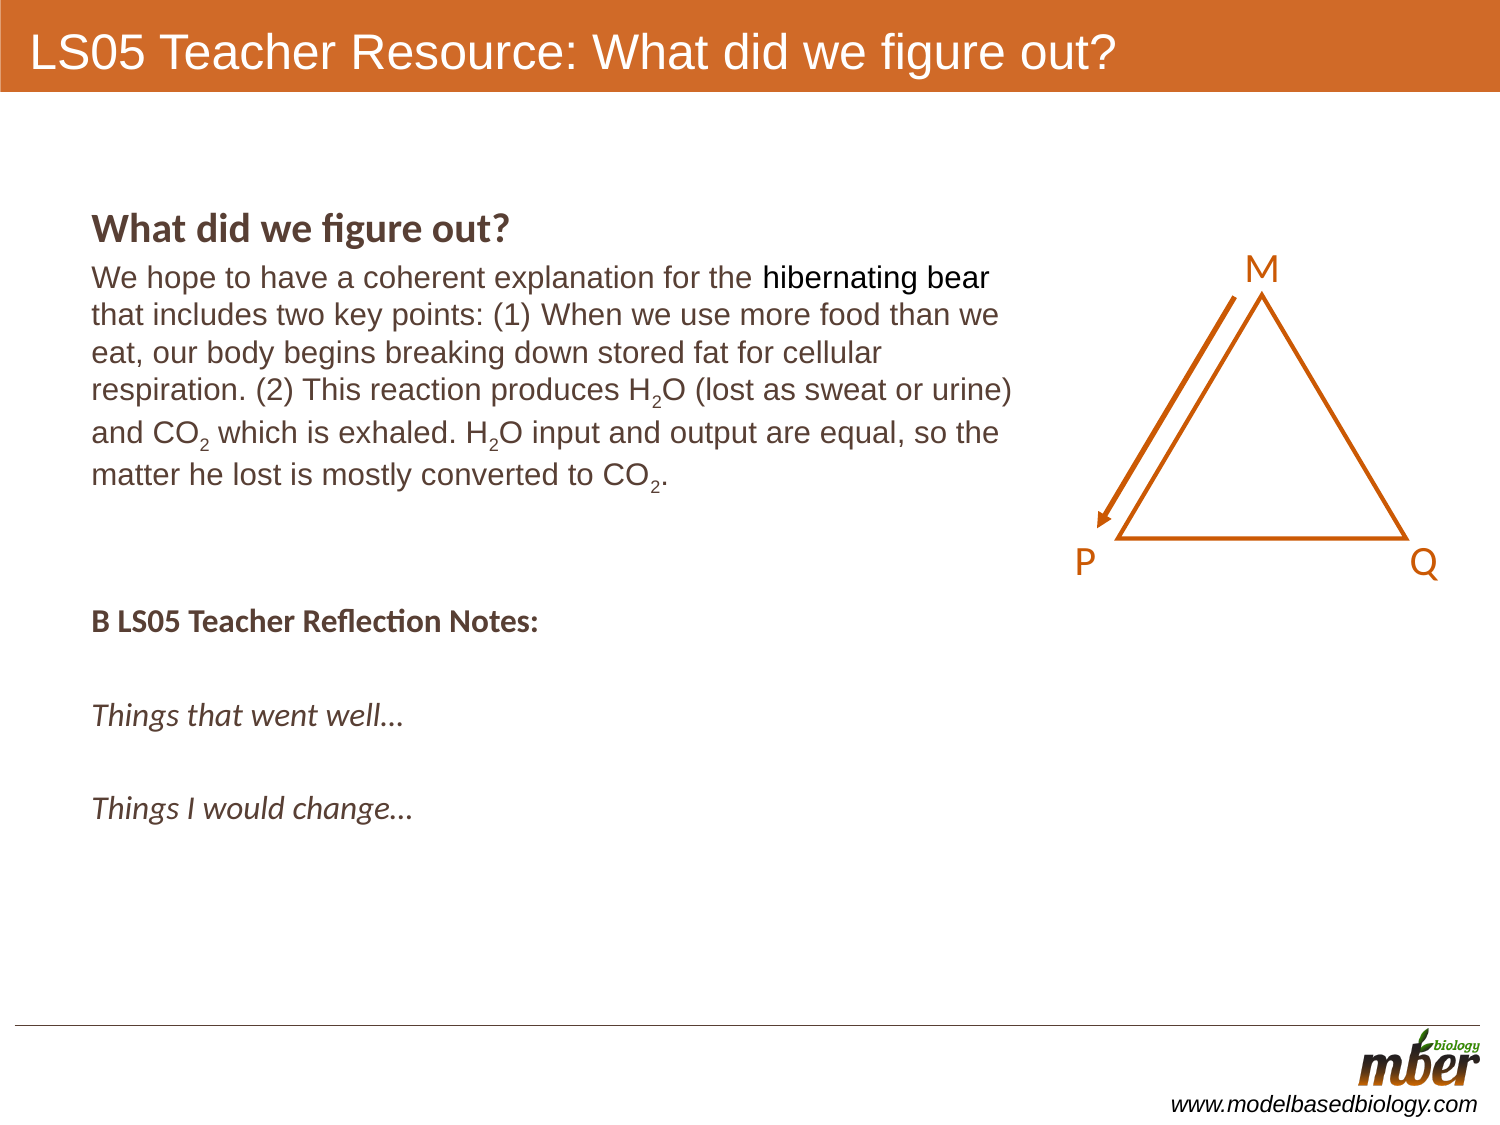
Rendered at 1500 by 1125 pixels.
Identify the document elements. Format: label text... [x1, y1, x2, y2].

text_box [1096, 296, 1235, 529]
title LS05 Teacher Resource: What did we figure out? [14, 11, 1480, 89]
text_box B LS05 Teacher Reflection Notes: Things that went well… Things I would change… [76, 592, 1457, 813]
text_box What did we figure out? We hope to have a coherent explanation for the hibernating bear that includes two key points: (1) When we use more food than we eat, our body begins breaking down stored fat for cellular respiration. (2) This reaction produces H2O (lost as sweat or urine) and CO2 which is exhaled. H2O input and output are equal, so the matter he lost is mostly converted to CO2. [76, 193, 1030, 529]
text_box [1059, 232, 1482, 593]
picture [1358, 1028, 1480, 1086]
